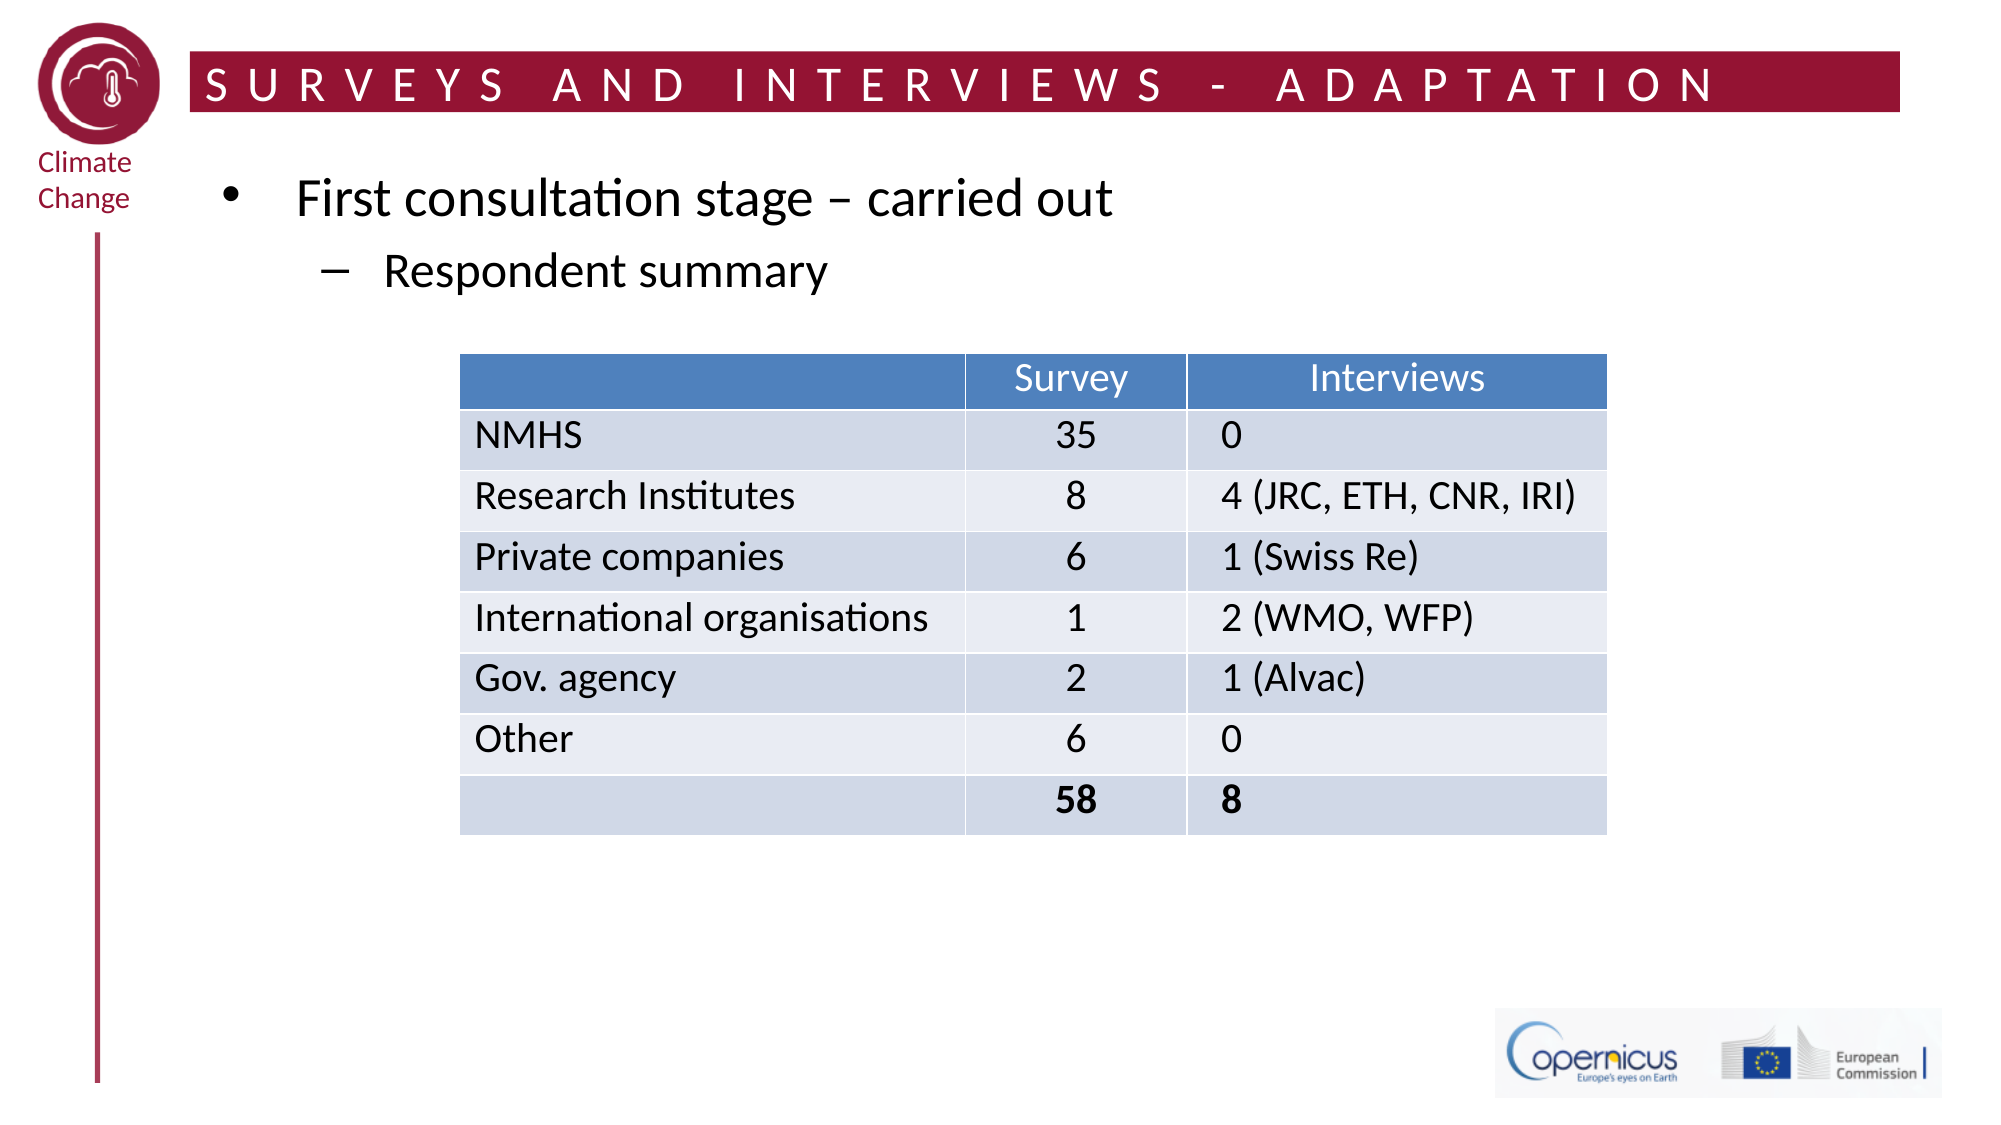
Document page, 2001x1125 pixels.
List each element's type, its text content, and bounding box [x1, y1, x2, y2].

table_cell 2 [966, 654, 1186, 713]
table_cell 0 [1188, 715, 1607, 774]
table_cell 1 (Swiss Re) [1188, 532, 1607, 591]
table_cell 8 [966, 471, 1186, 531]
picture [25, 4, 171, 155]
table_cell 0 [1188, 411, 1607, 470]
table_cell Other [460, 715, 965, 774]
table_cell 1 (Alvac) [1188, 654, 1607, 713]
table_header [460, 354, 965, 409]
table_cell 2 (WMO, WFP) [1188, 593, 1607, 652]
table_cell 6 [966, 532, 1186, 591]
table_cell Gov. agency [460, 654, 965, 713]
table_cell Research Institutes [460, 471, 965, 531]
table_header Interviews [1188, 354, 1607, 409]
table_cell International organisations [460, 593, 965, 652]
list First consultation stage – carried out Respondent summary [206, 153, 1900, 990]
title SURVEYS AND INTERVIEWS - ADAPTATION [189, 51, 1900, 113]
table_cell 4 (JRC, ETH, CNR, IRI) [1188, 471, 1607, 531]
table_cell 8 [1188, 776, 1607, 835]
table_cell Private companies [460, 532, 965, 591]
table_cell [460, 776, 965, 835]
picture [1495, 1008, 1942, 1098]
table_cell NMHS [460, 411, 965, 470]
table_cell 35 [966, 411, 1186, 470]
table_header Survey [966, 354, 1186, 409]
table_cell 1 [966, 593, 1186, 652]
table_cell 6 [966, 715, 1186, 774]
table_cell 58 [966, 776, 1186, 835]
